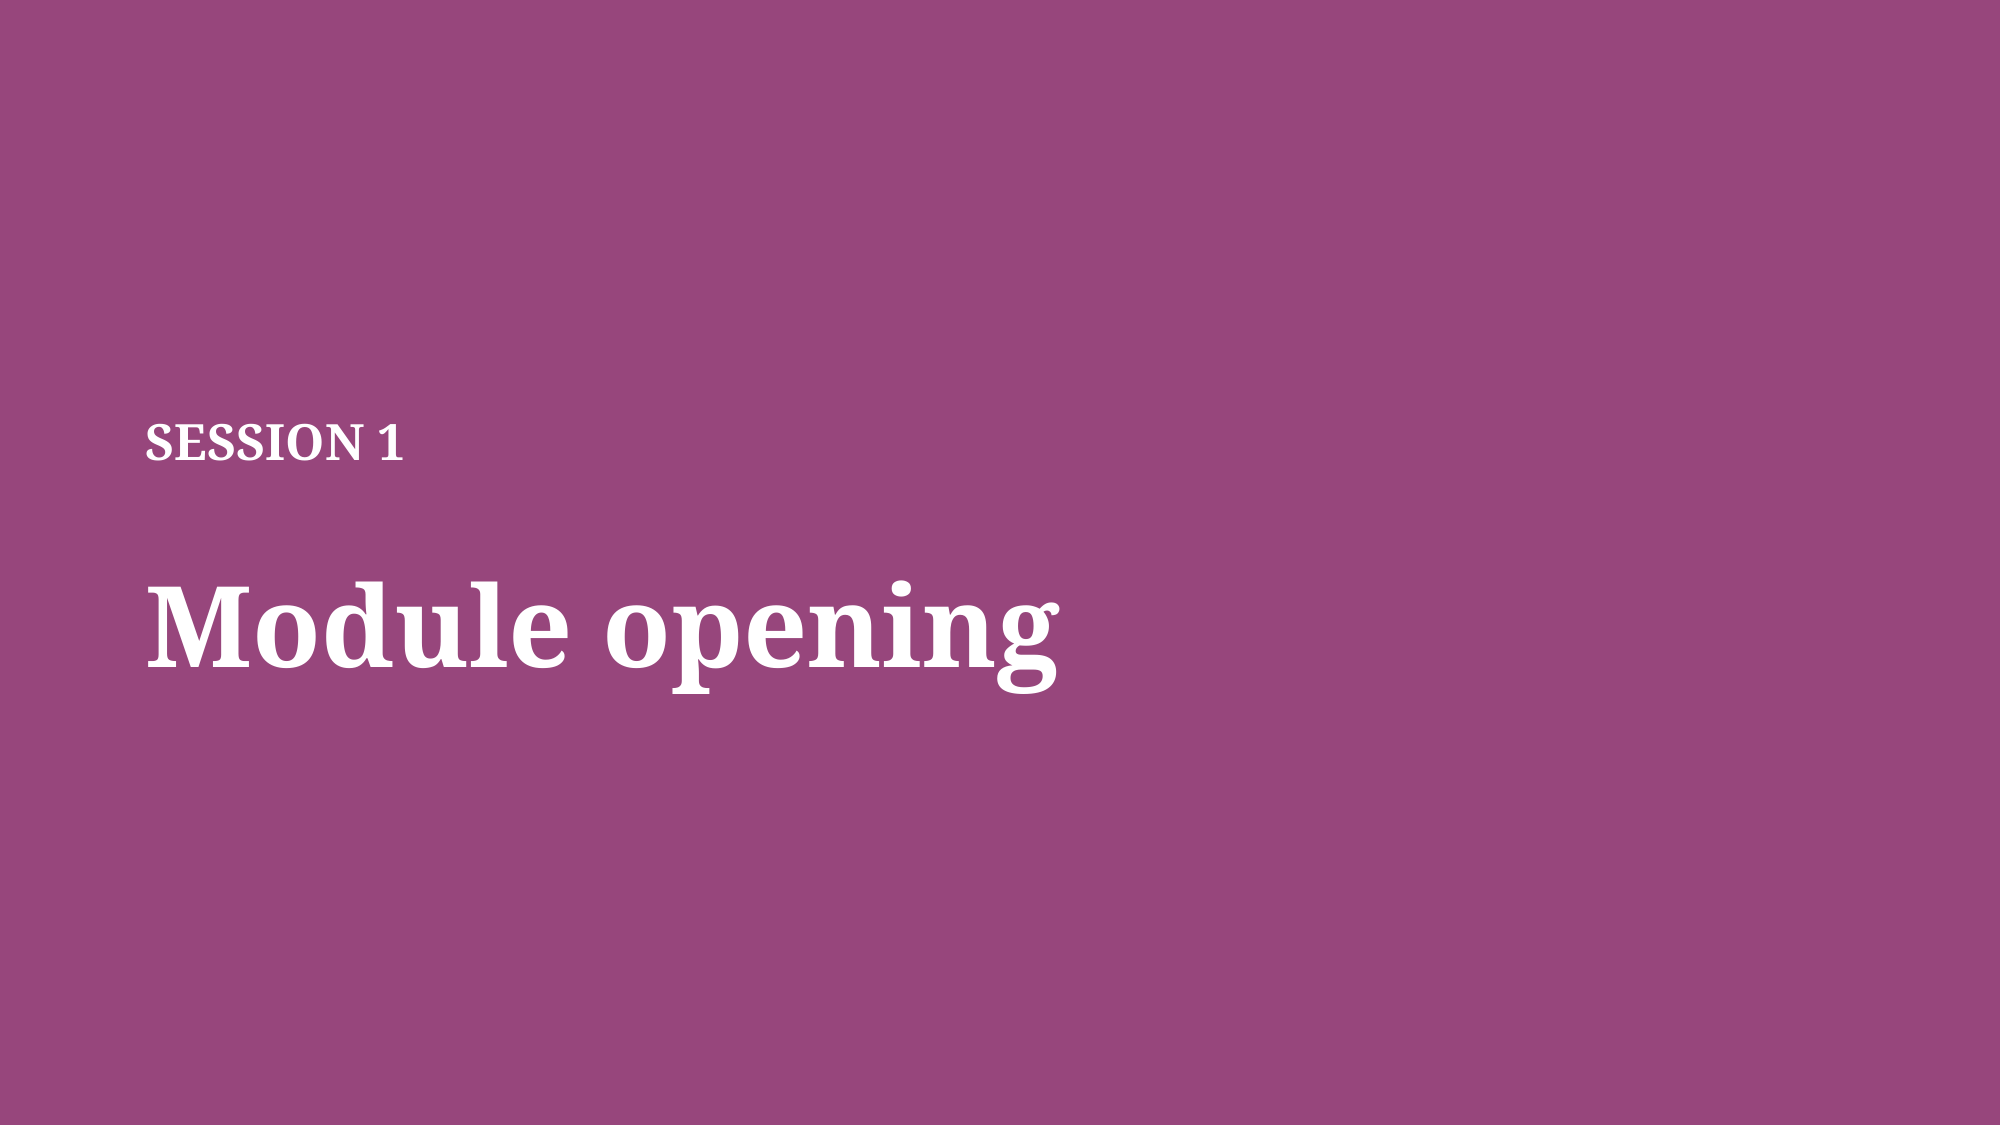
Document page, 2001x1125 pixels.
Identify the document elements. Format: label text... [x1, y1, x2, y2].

text_box SESSION 1 Module opening [130, 508, 1792, 601]
